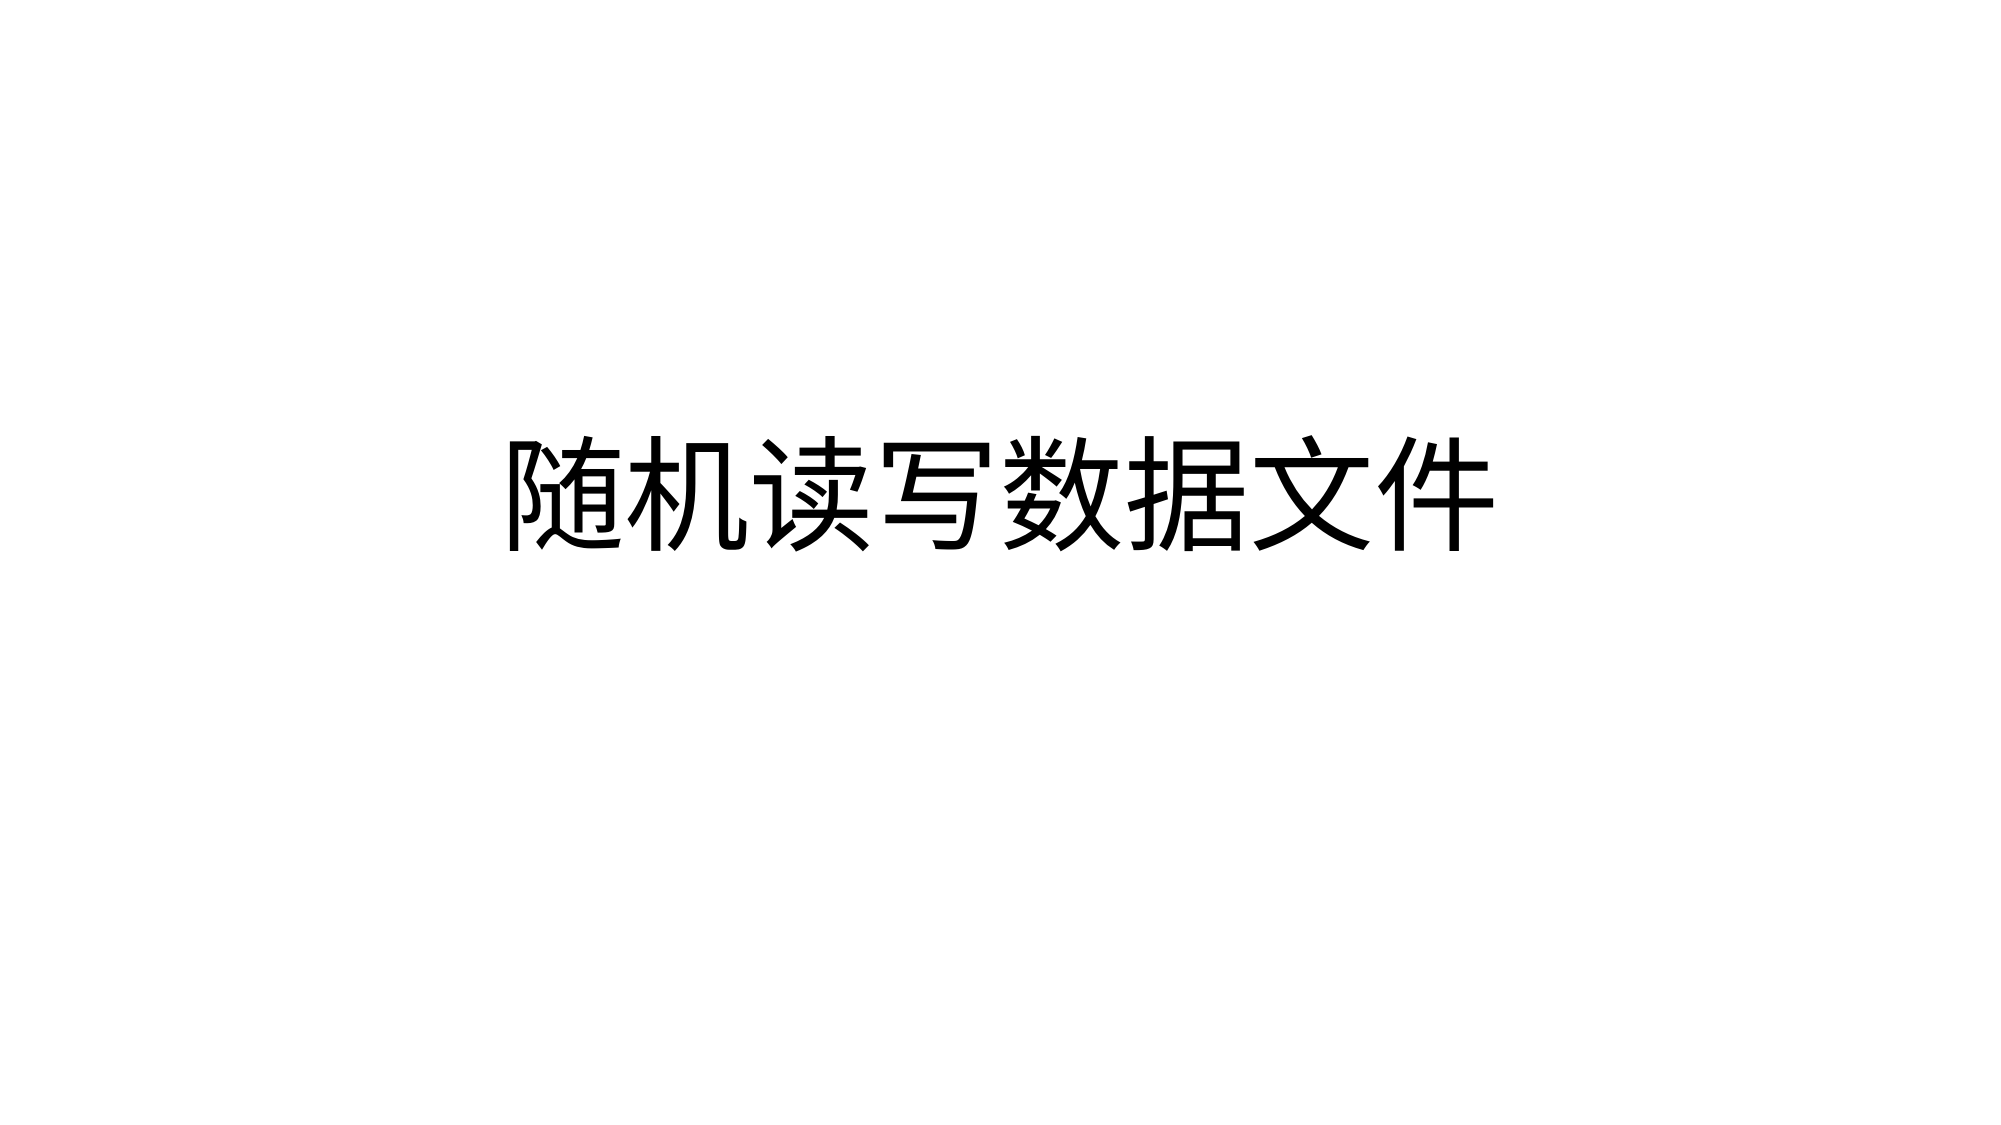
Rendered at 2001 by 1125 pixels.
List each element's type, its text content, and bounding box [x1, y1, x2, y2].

title 随机读写数据文件 [249, 184, 1750, 576]
